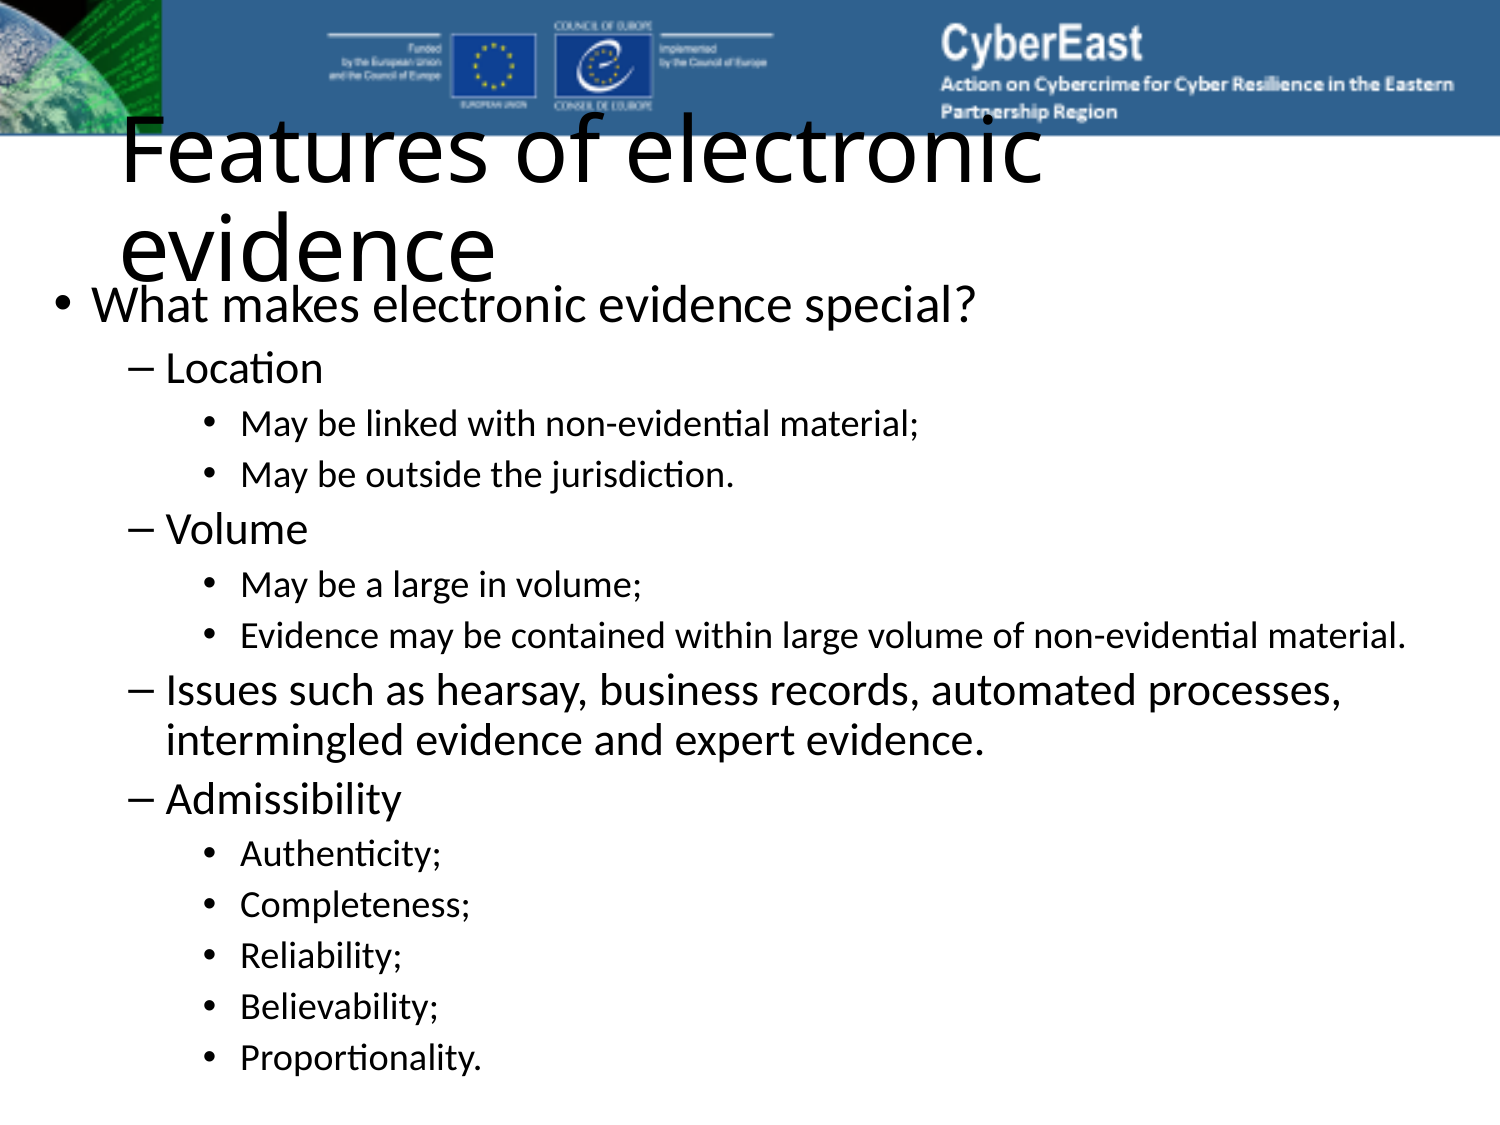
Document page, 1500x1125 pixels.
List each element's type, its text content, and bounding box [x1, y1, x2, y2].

list What makes electronic evidence special? Location May be linked with non-evidential material; May be outside the jurisdiction. Volume May be a large in volume; Evidence may be contained within large volume of non-evidential material. Issues such as hearsay, business records, automated processes, intermingled evidence and expert evidence. Admissibility Authenticity; Completeness; Reliability; Believability; Proportionality. [38, 269, 1448, 1094]
picture [0, 0, 1500, 1125]
title Features of electronic evidence [103, 93, 1397, 269]
